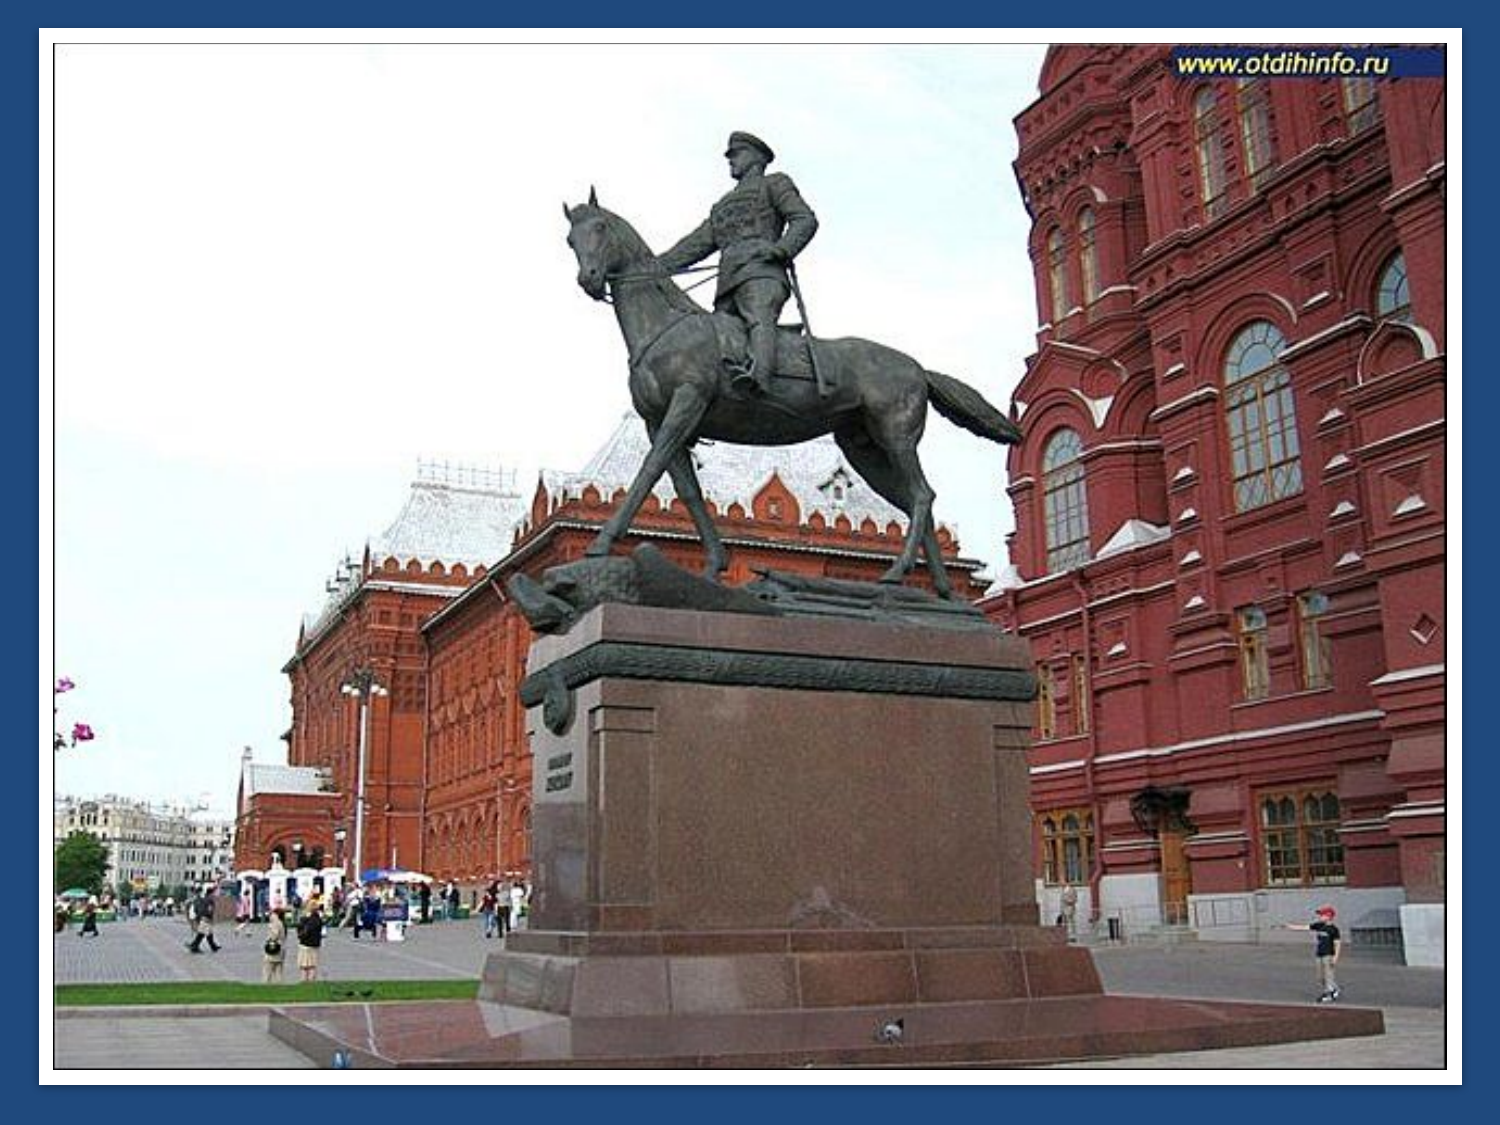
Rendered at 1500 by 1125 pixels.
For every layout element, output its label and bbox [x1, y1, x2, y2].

picture [52, 42, 1448, 1071]
